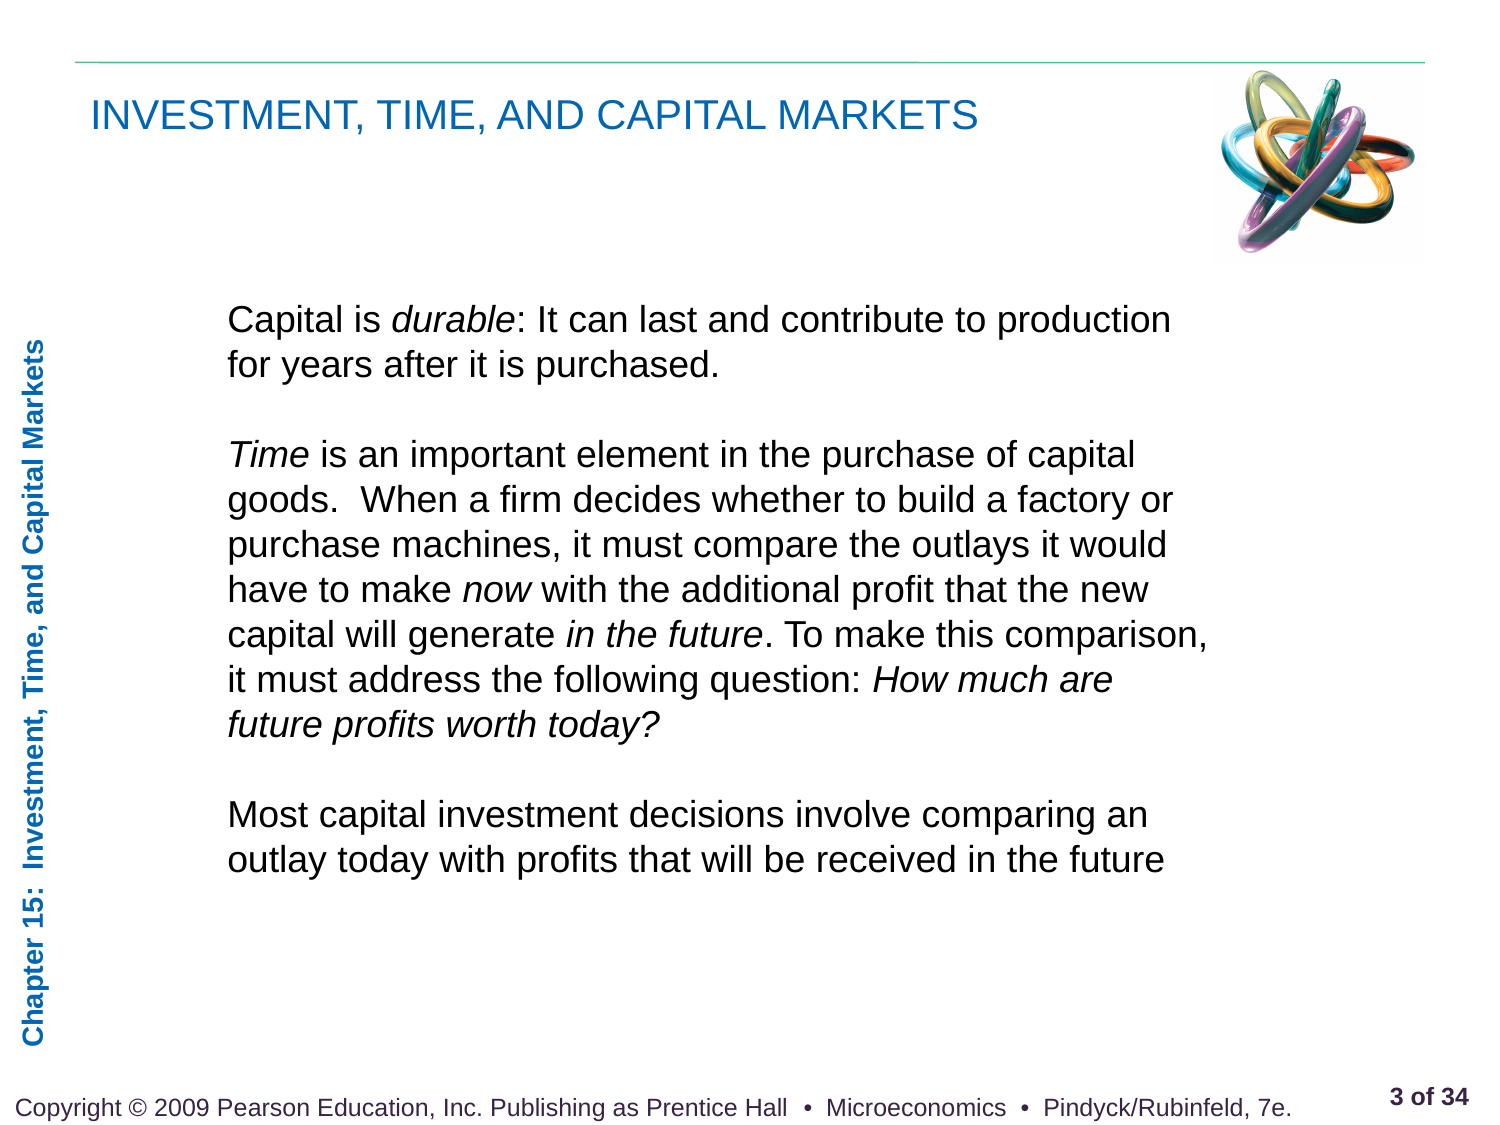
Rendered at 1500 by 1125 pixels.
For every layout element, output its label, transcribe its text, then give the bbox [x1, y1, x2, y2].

title INVESTMENT, TIME, AND CAPITAL MARKETS [75, 75, 1113, 150]
text_box Capital is durable: It can last and contribute to production for years after it is purchased. Time is an important element in the purchase of capital goods. When a firm decides whether to build a factory or purchase machines, it must compare the outlays it would have to make now with the additional profit that the new capital will generate in the future. To make this comparison, it must address the following question: How much are future profits worth today? Most capital investment decisions involve comparing an outlay today with profits that will be received in the future [212, 287, 1225, 888]
picture [1212, 63, 1422, 263]
